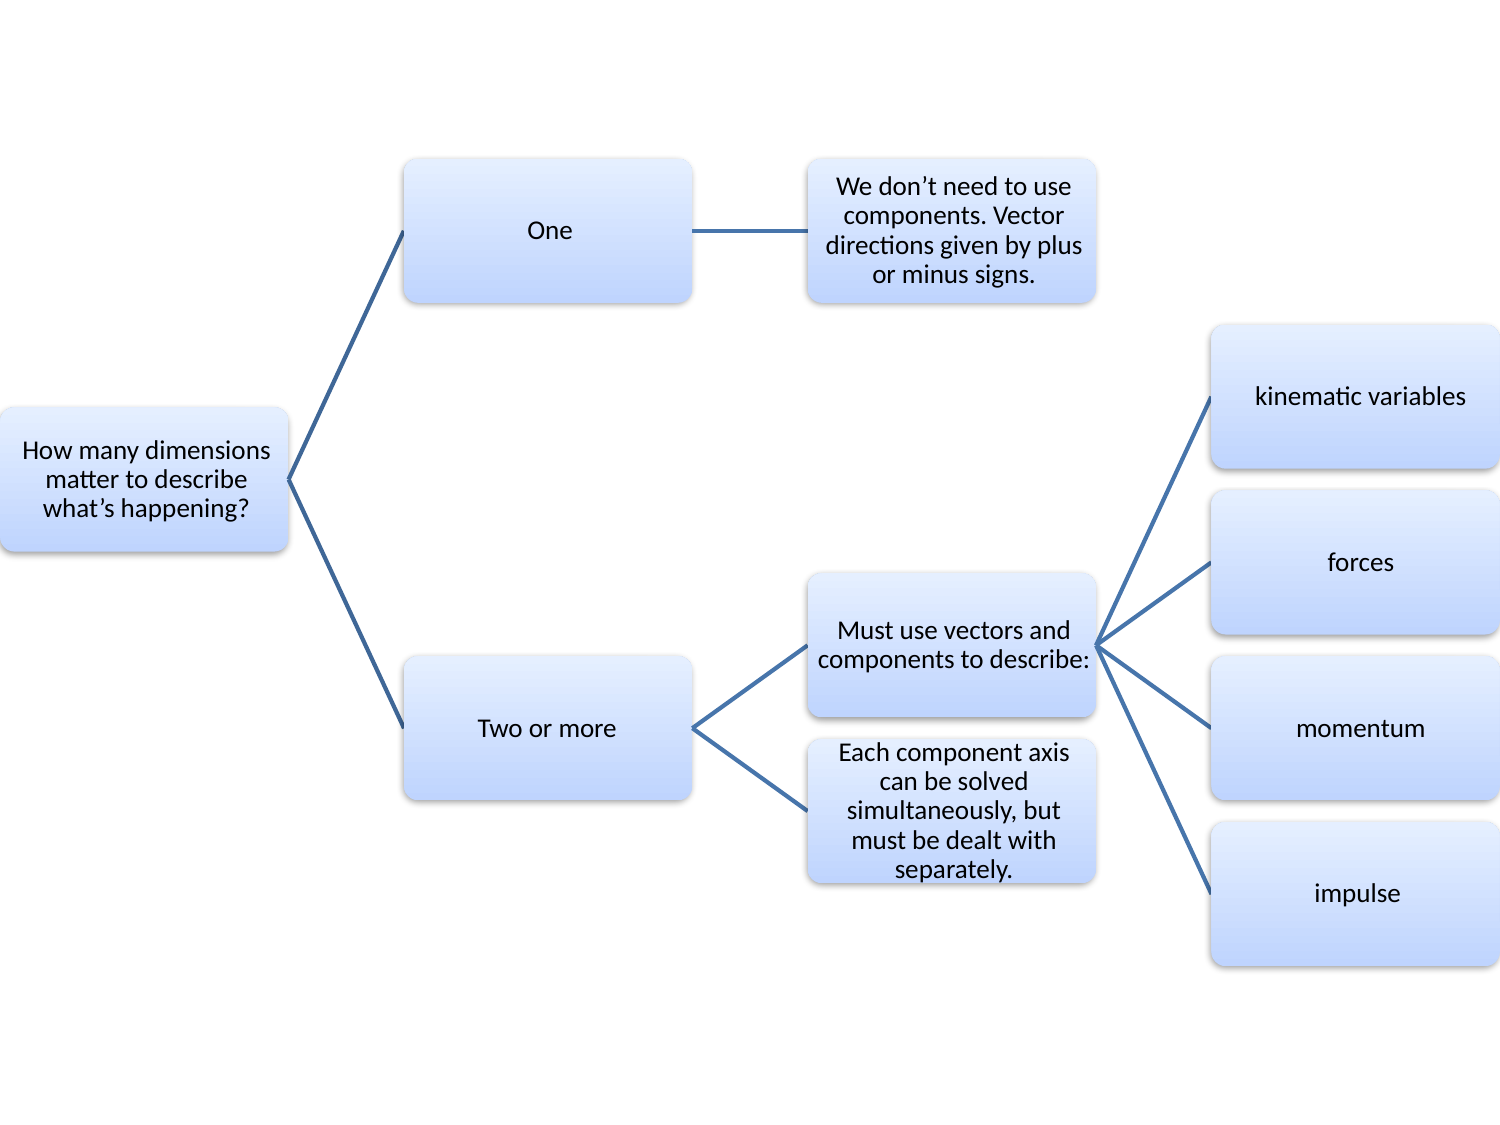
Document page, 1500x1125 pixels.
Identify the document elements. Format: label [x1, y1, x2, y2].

list [0, 0, 1500, 1125]
